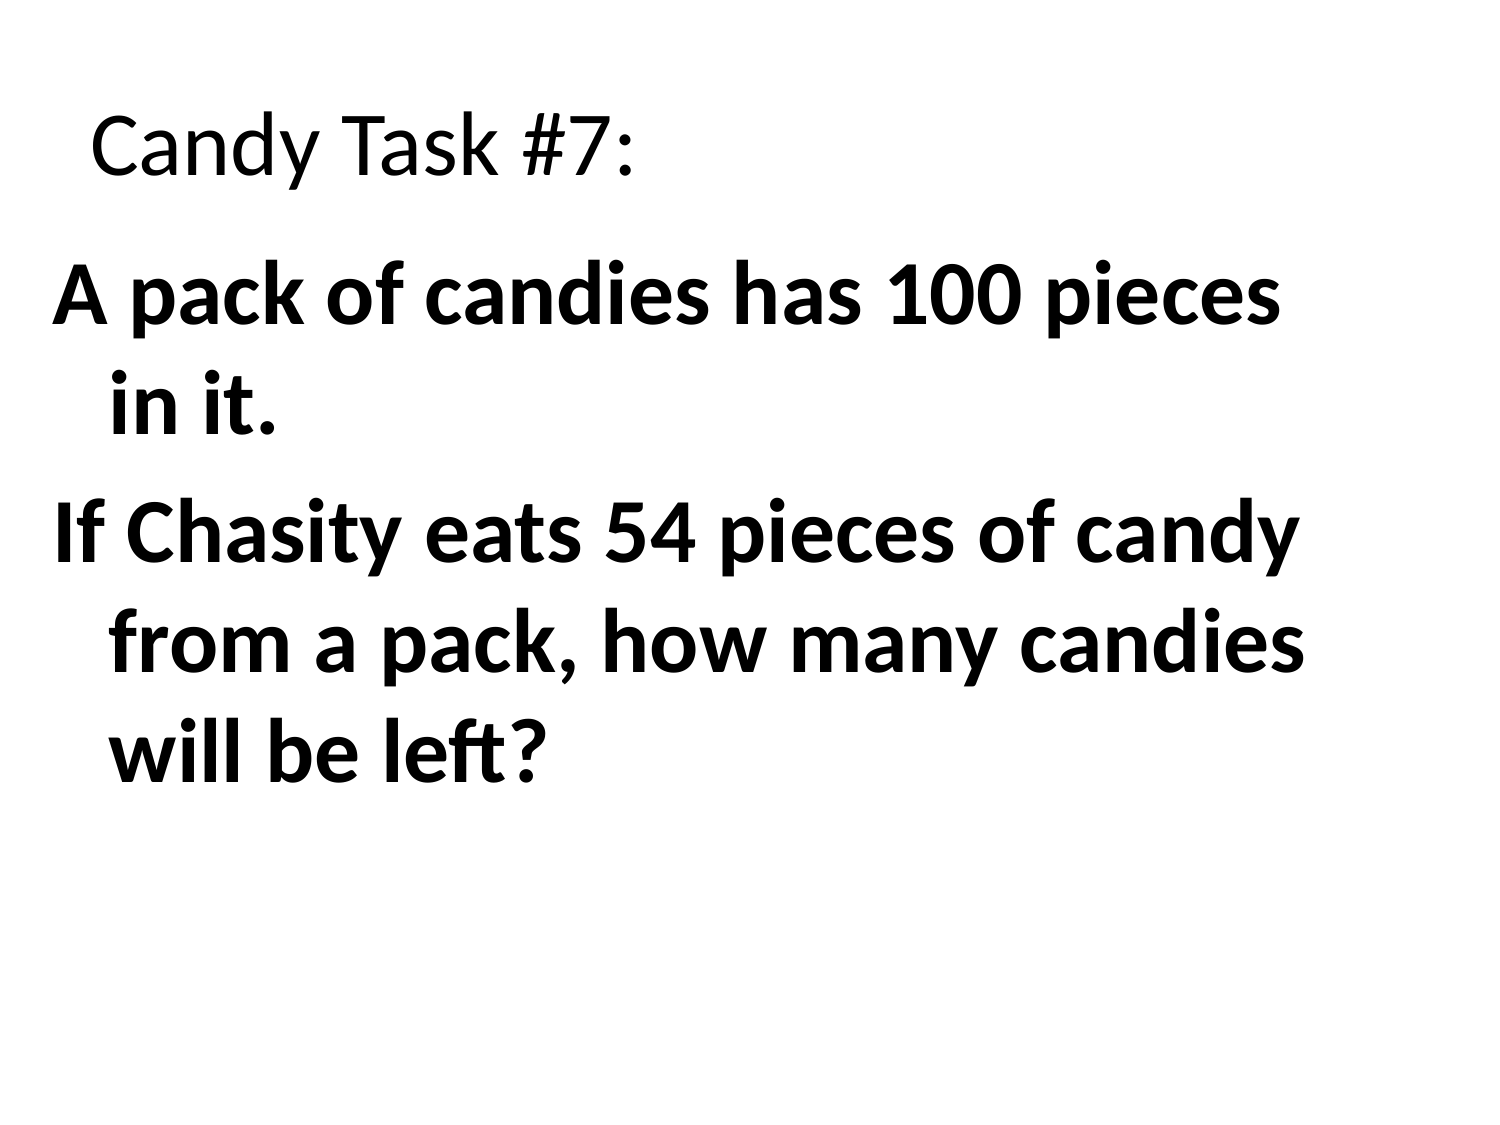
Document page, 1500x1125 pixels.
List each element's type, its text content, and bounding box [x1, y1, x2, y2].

list A pack of candies has 100 pieces in it. If Chasity eats 54 pieces of candy from a pack, how many candies will be left? [37, 224, 1388, 968]
title Candy Task #7: [75, 45, 1425, 233]
